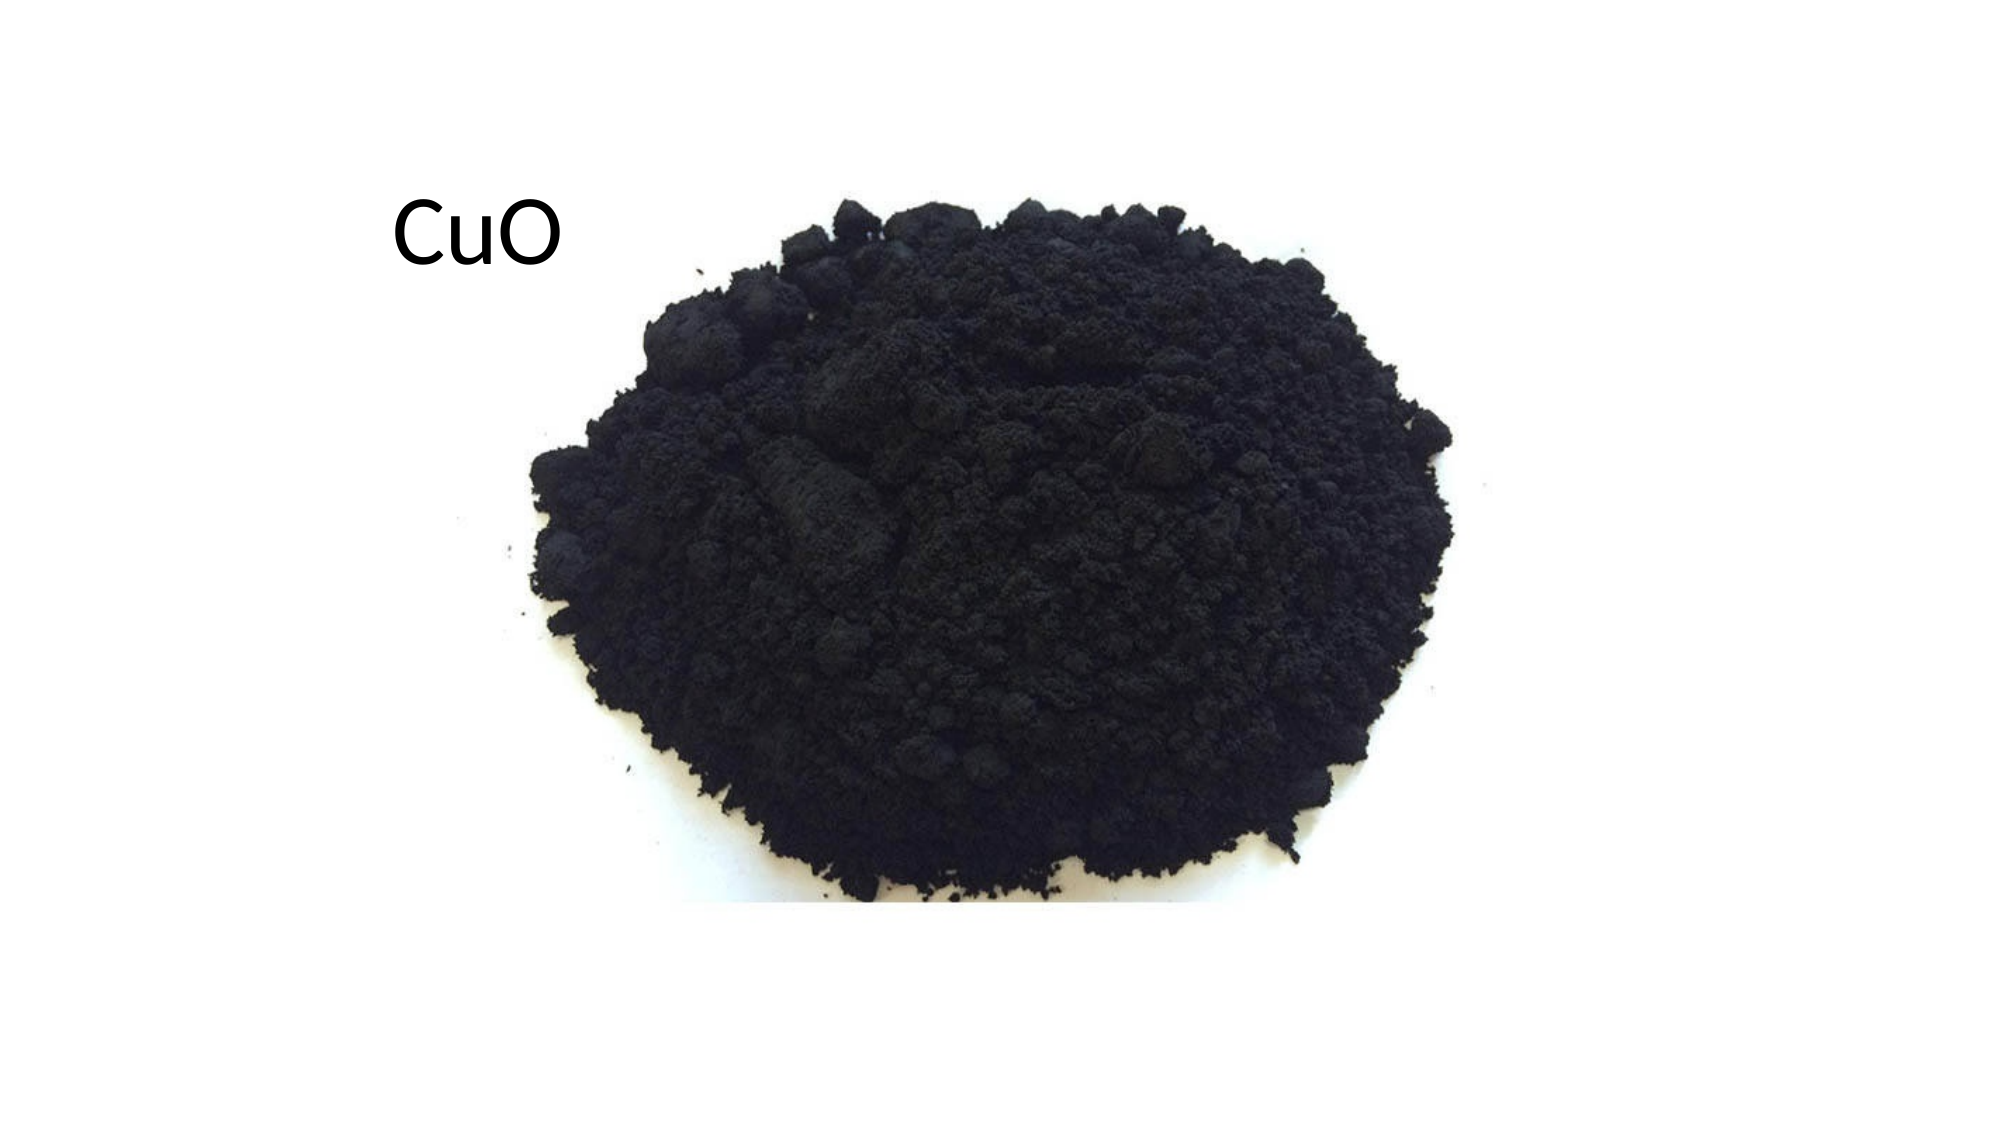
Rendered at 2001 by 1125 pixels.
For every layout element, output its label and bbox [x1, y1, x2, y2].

picture [322, 0, 1678, 1125]
